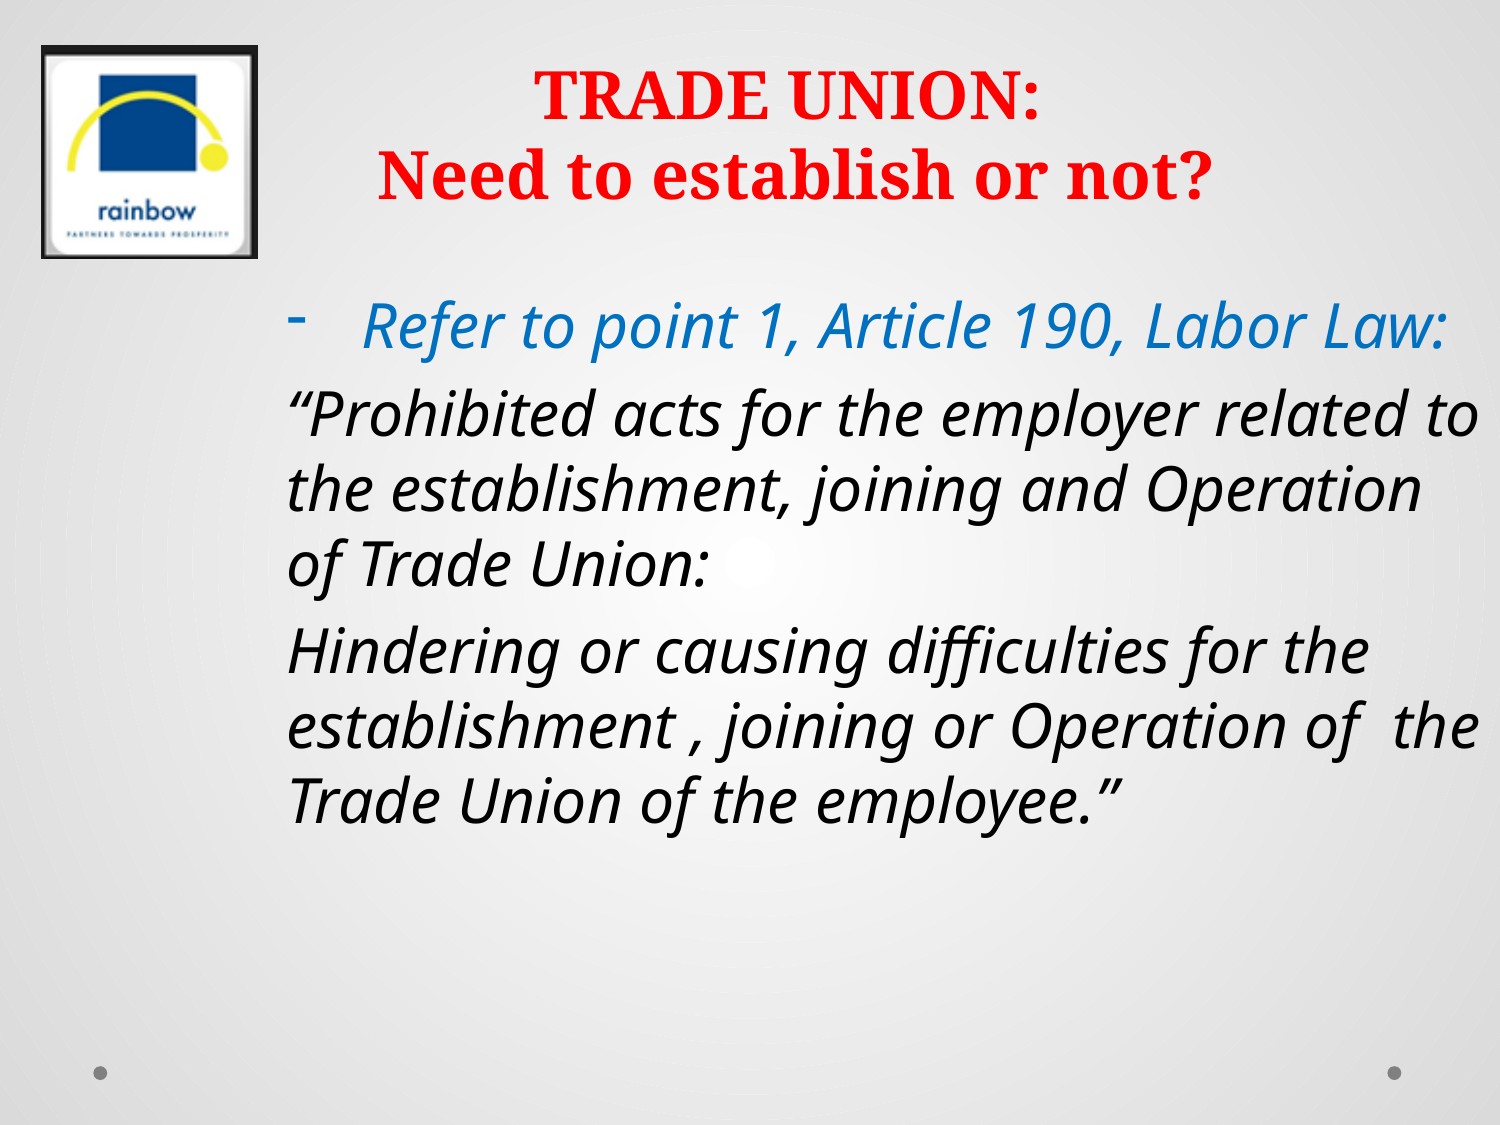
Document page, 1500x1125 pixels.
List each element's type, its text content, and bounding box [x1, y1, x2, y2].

picture [40, 45, 258, 259]
title TRADE UNION: Need to establish or not? [94, 30, 1500, 220]
subtitle Refer to point 1, Article 190, Labor Law: “Prohibited acts for the employer related to the establishment, joining and Operation of Trade Union: Hindering or causing difficulties for the establishment , joining or Operation of the Trade Union of the employee.” [271, 278, 1500, 976]
